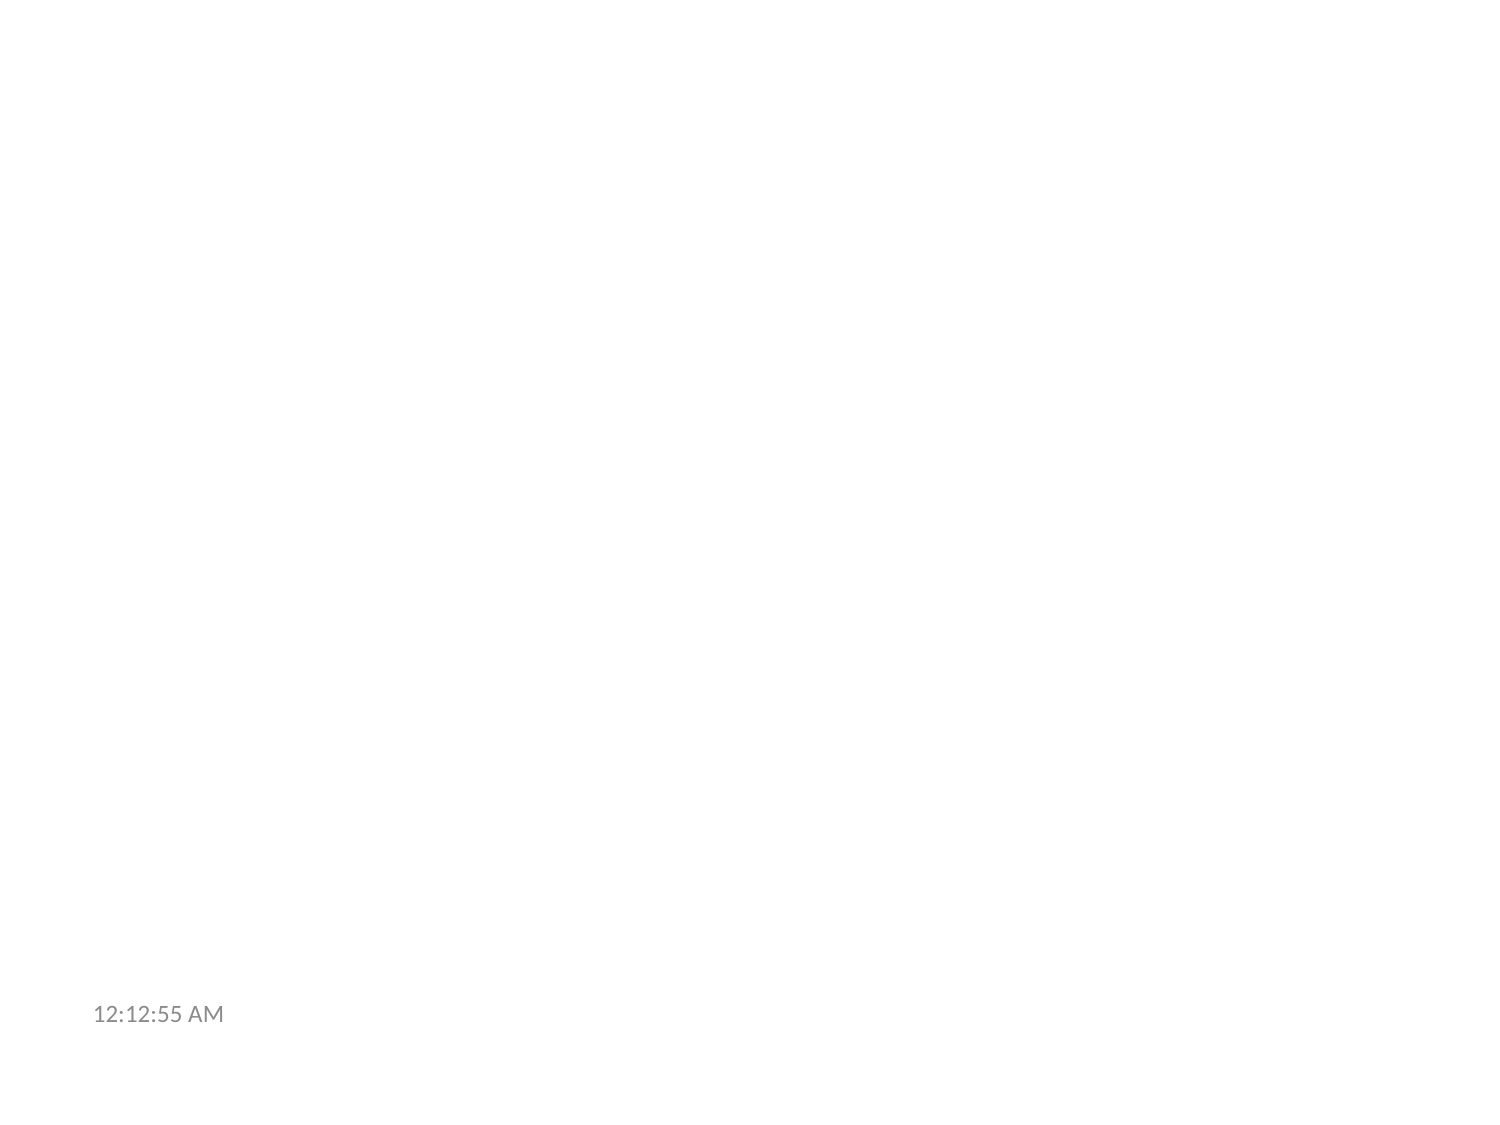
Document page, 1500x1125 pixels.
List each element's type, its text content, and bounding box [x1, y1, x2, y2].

text_box 3:35:09 PM [77, 982, 428, 1043]
